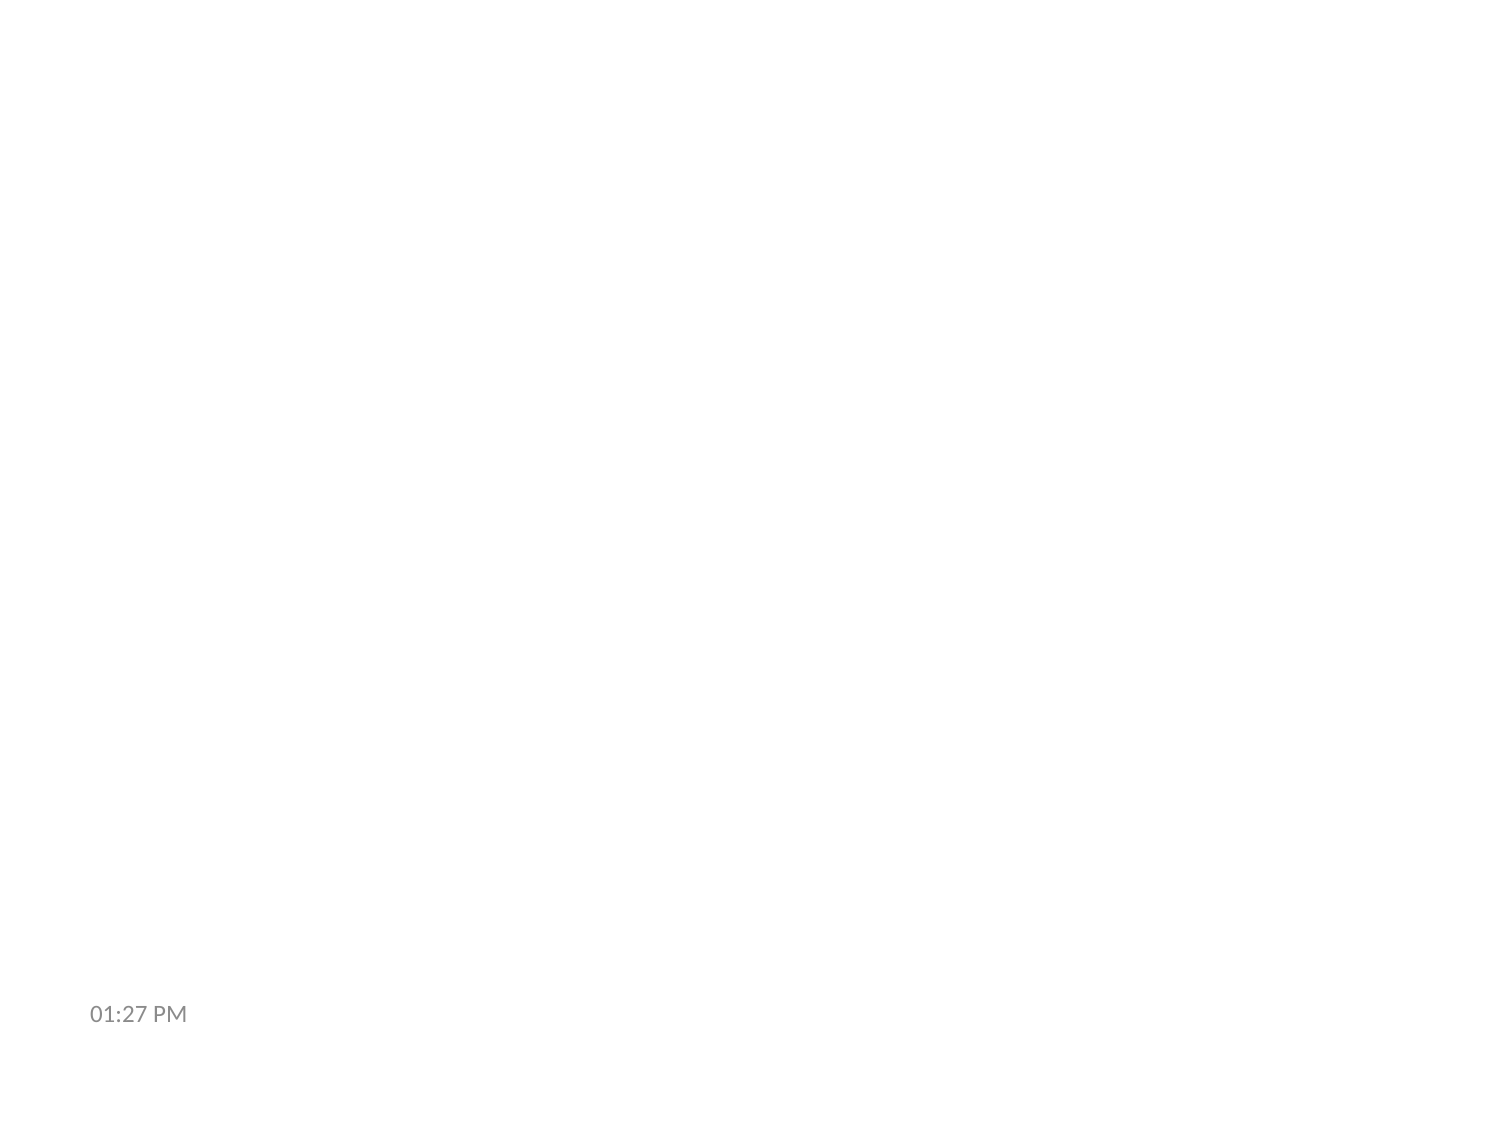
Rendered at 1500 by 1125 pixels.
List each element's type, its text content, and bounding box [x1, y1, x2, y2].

text_box 3:35 PM [75, 982, 425, 1043]
